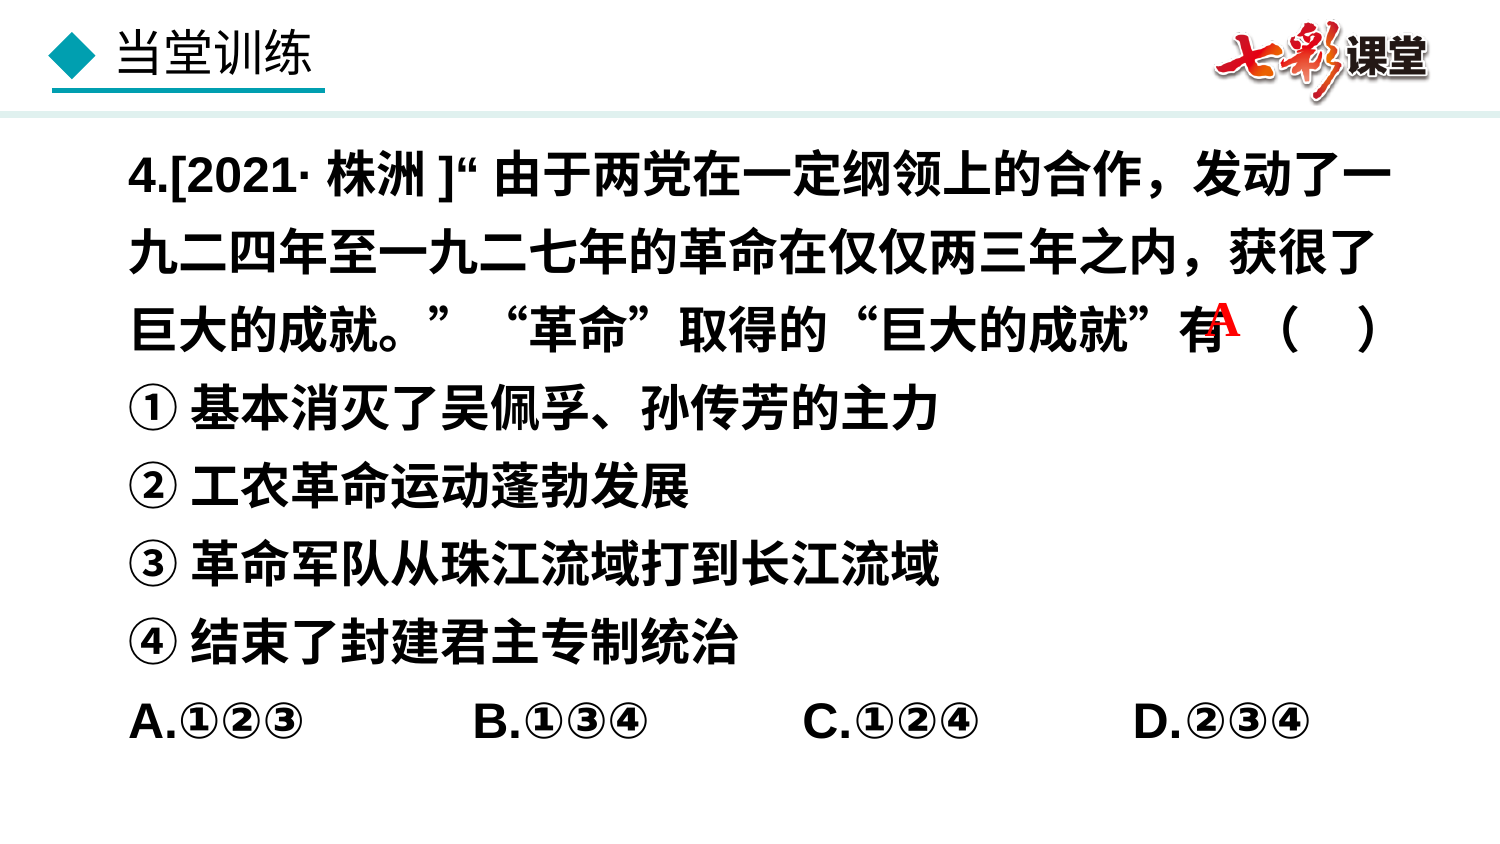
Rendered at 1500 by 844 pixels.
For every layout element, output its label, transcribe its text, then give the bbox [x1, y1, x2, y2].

picture [1210, 15, 1434, 106]
text_box A [1193, 281, 1306, 353]
text_box 4.[2021·株洲]“由于两党在一定纲领上的合作，发动了一九二四年至一九二七年的革命在仅仅两三年之内，获很了巨大的成就。”“革命”取得的“巨大的成就”有 （ ） ①基本消灭了吴佩孚、孙传芳的主力 ②工农革命运动蓬勃发展 ③革命军队从珠江流域打到长江流域 ④结束了封建君主专制统治 A.①②③ B.①③④ C.①②④ D.②③④ [113, 117, 1422, 756]
